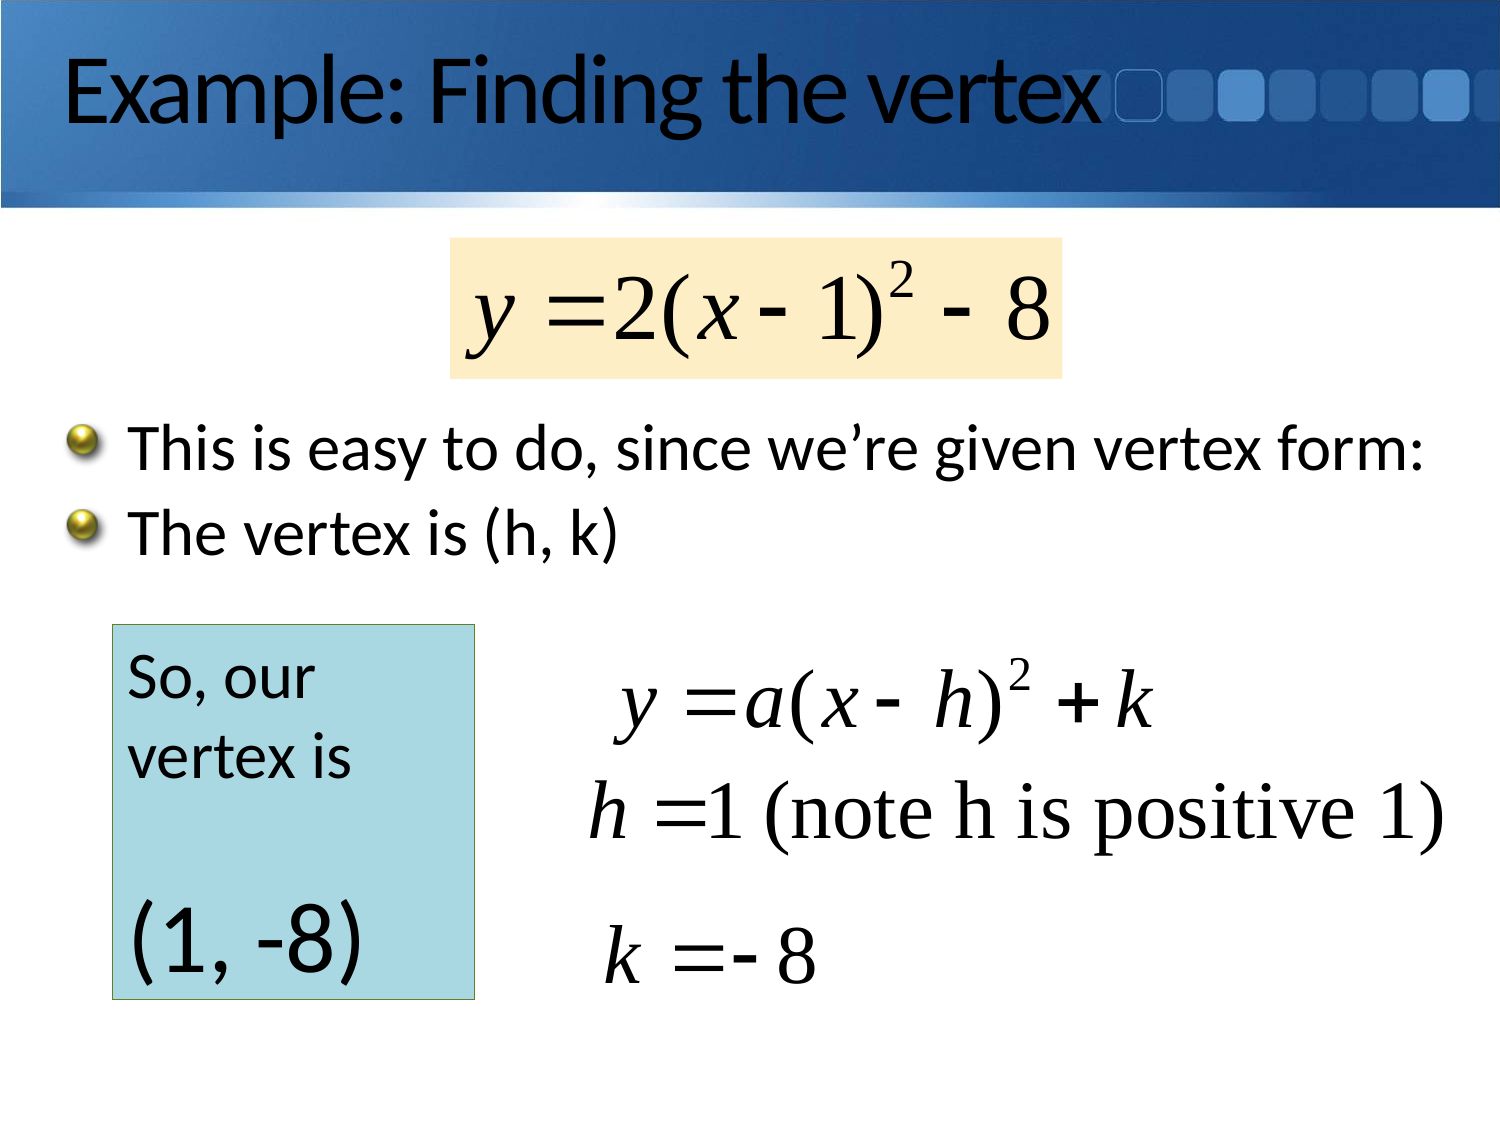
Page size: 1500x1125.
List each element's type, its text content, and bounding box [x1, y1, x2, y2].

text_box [599, 637, 1177, 762]
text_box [449, 237, 1063, 380]
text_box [590, 906, 828, 1005]
title Example: Finding the vertex [62, 37, 1438, 147]
text_box So, our vertex is (1, -8) [112, 624, 475, 1000]
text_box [574, 762, 1464, 874]
list This is easy to do, since we’re given vertex form: The vertex is (h, k) [62, 412, 1438, 575]
picture [0, 0, 1500, 1125]
